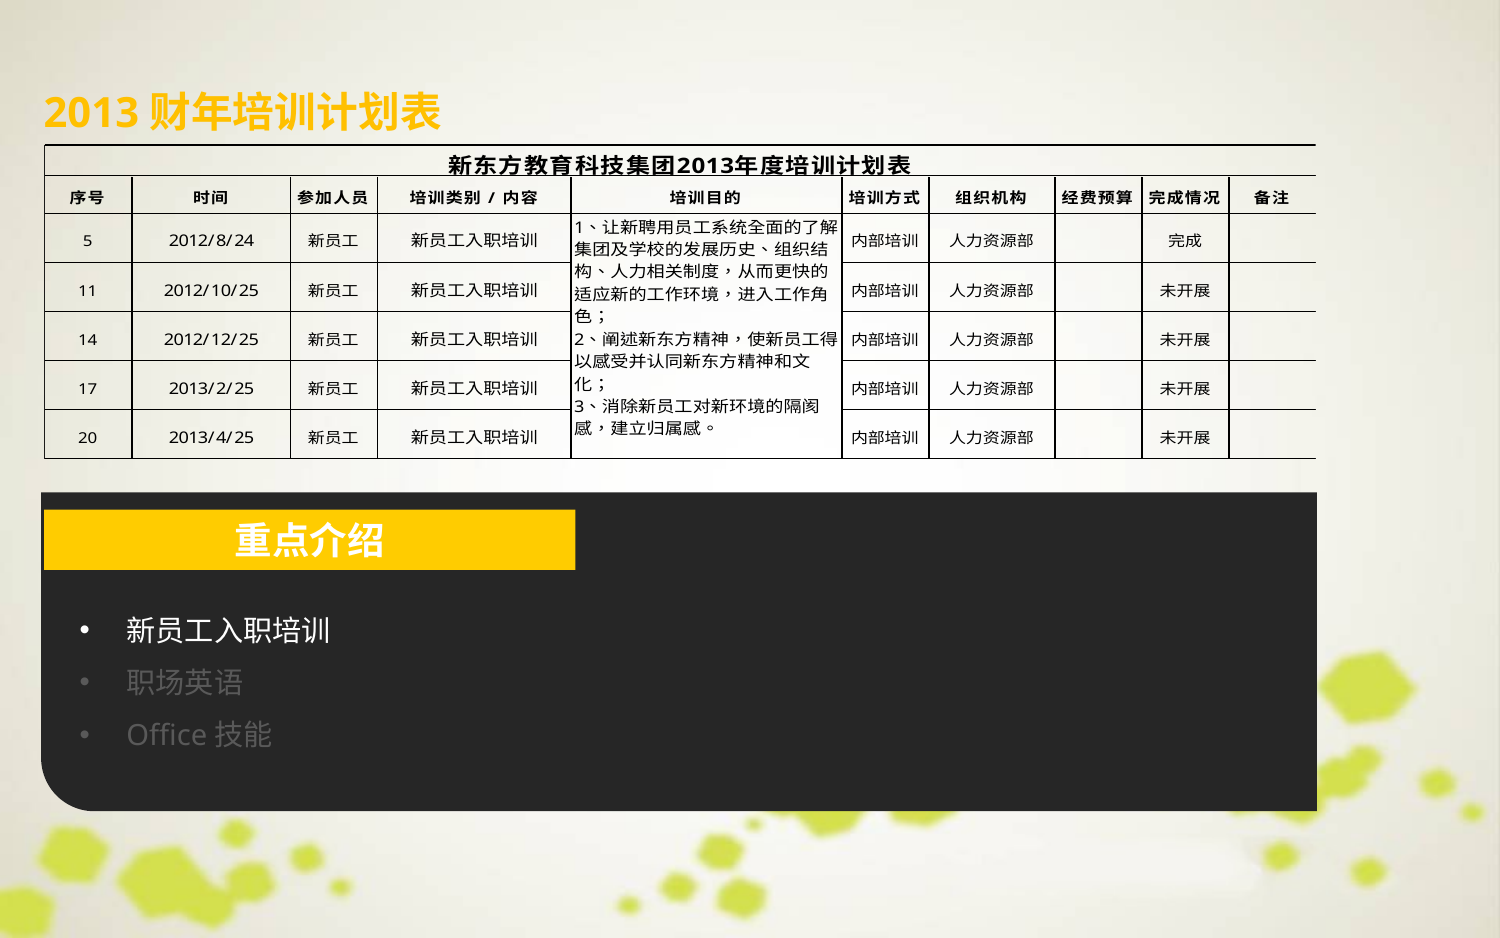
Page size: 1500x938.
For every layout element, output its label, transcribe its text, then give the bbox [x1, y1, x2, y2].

text_box 2013财年培训计划表 [28, 78, 1140, 144]
text_box 新员工入职培训 职场英语 Office技能 [64, 587, 1294, 883]
text_box 重点介绍 [44, 509, 576, 570]
text_box [39, 490, 1319, 814]
picture [0, 0, 1500, 938]
